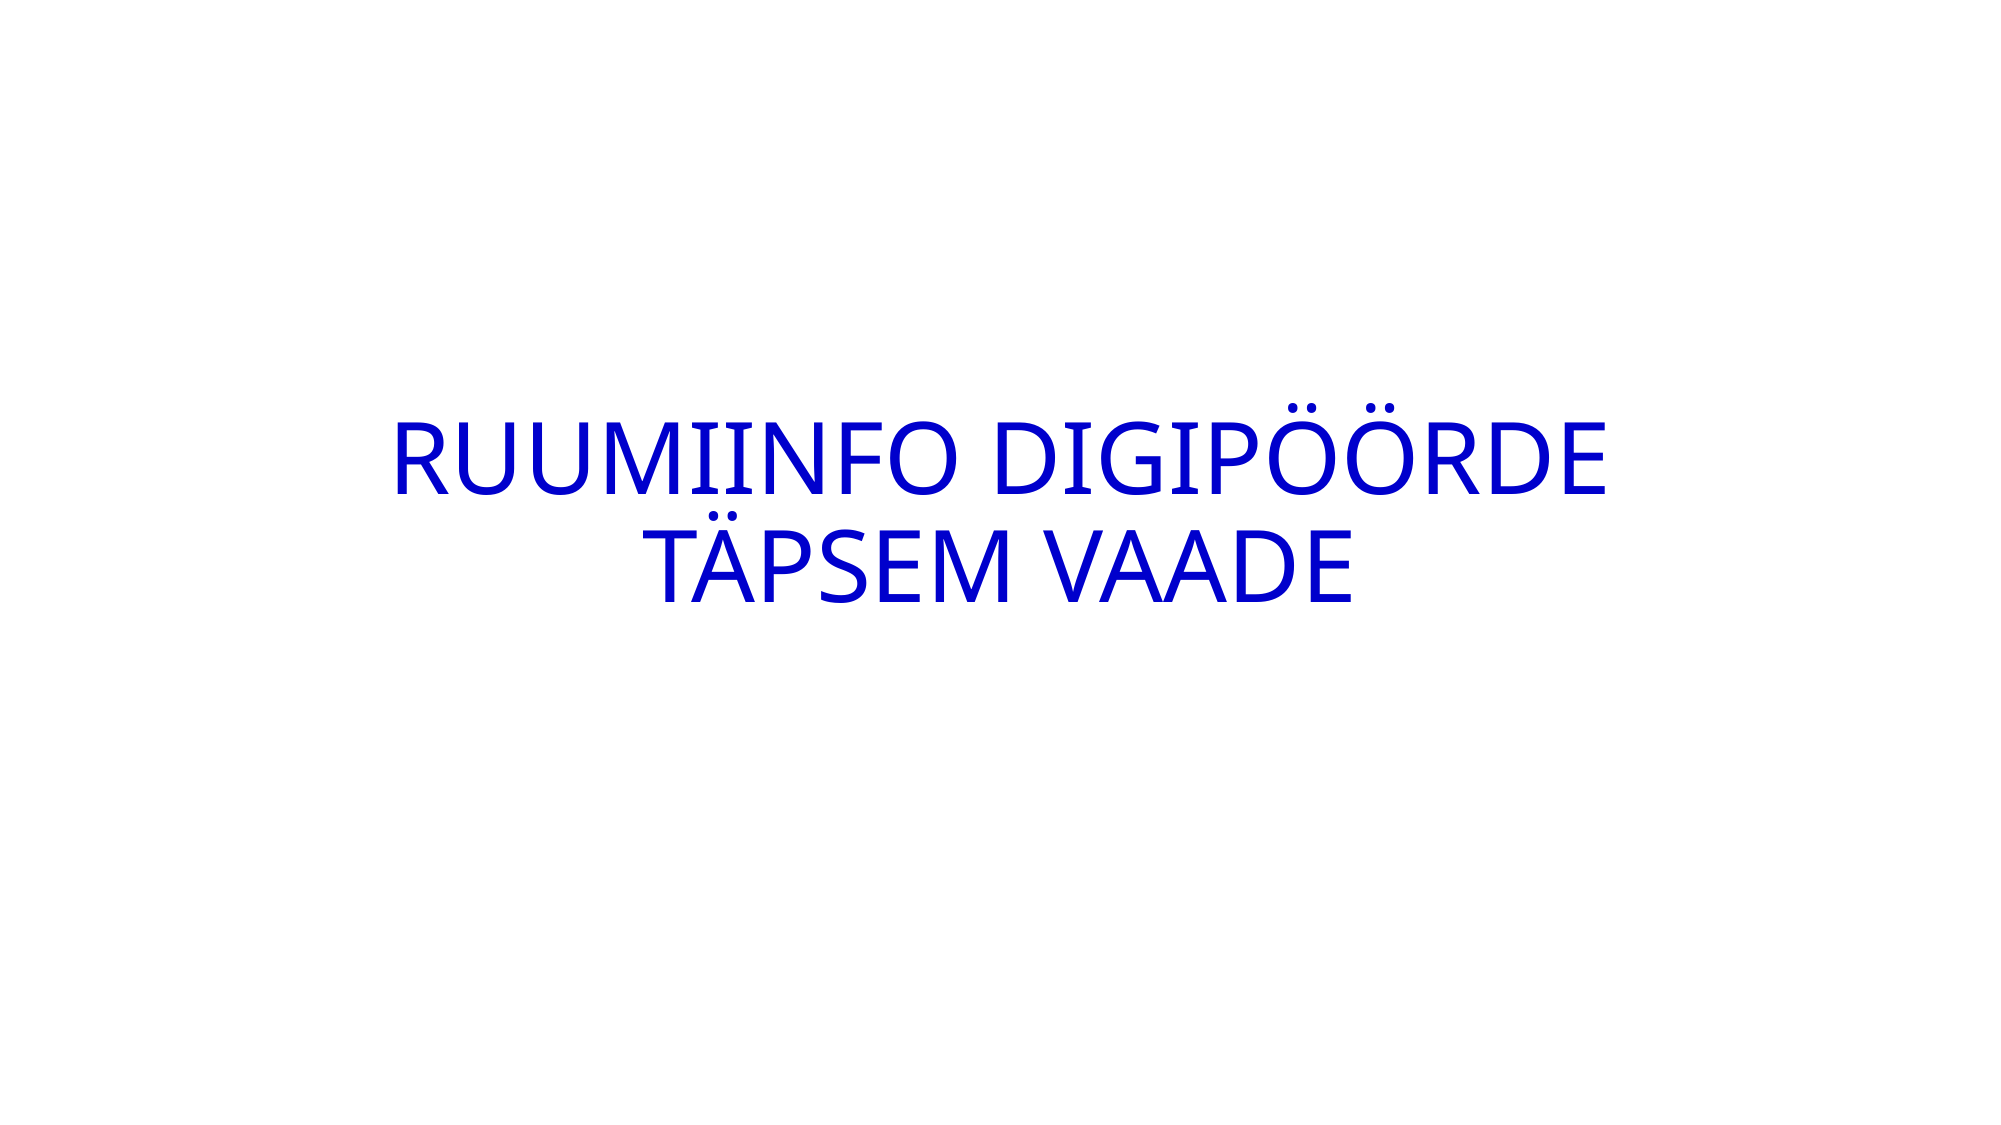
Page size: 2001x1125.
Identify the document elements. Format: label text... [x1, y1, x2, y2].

title RUUMIINFO DIGIPÖÖRDE TÄPSEM VAADE [137, 290, 1863, 743]
